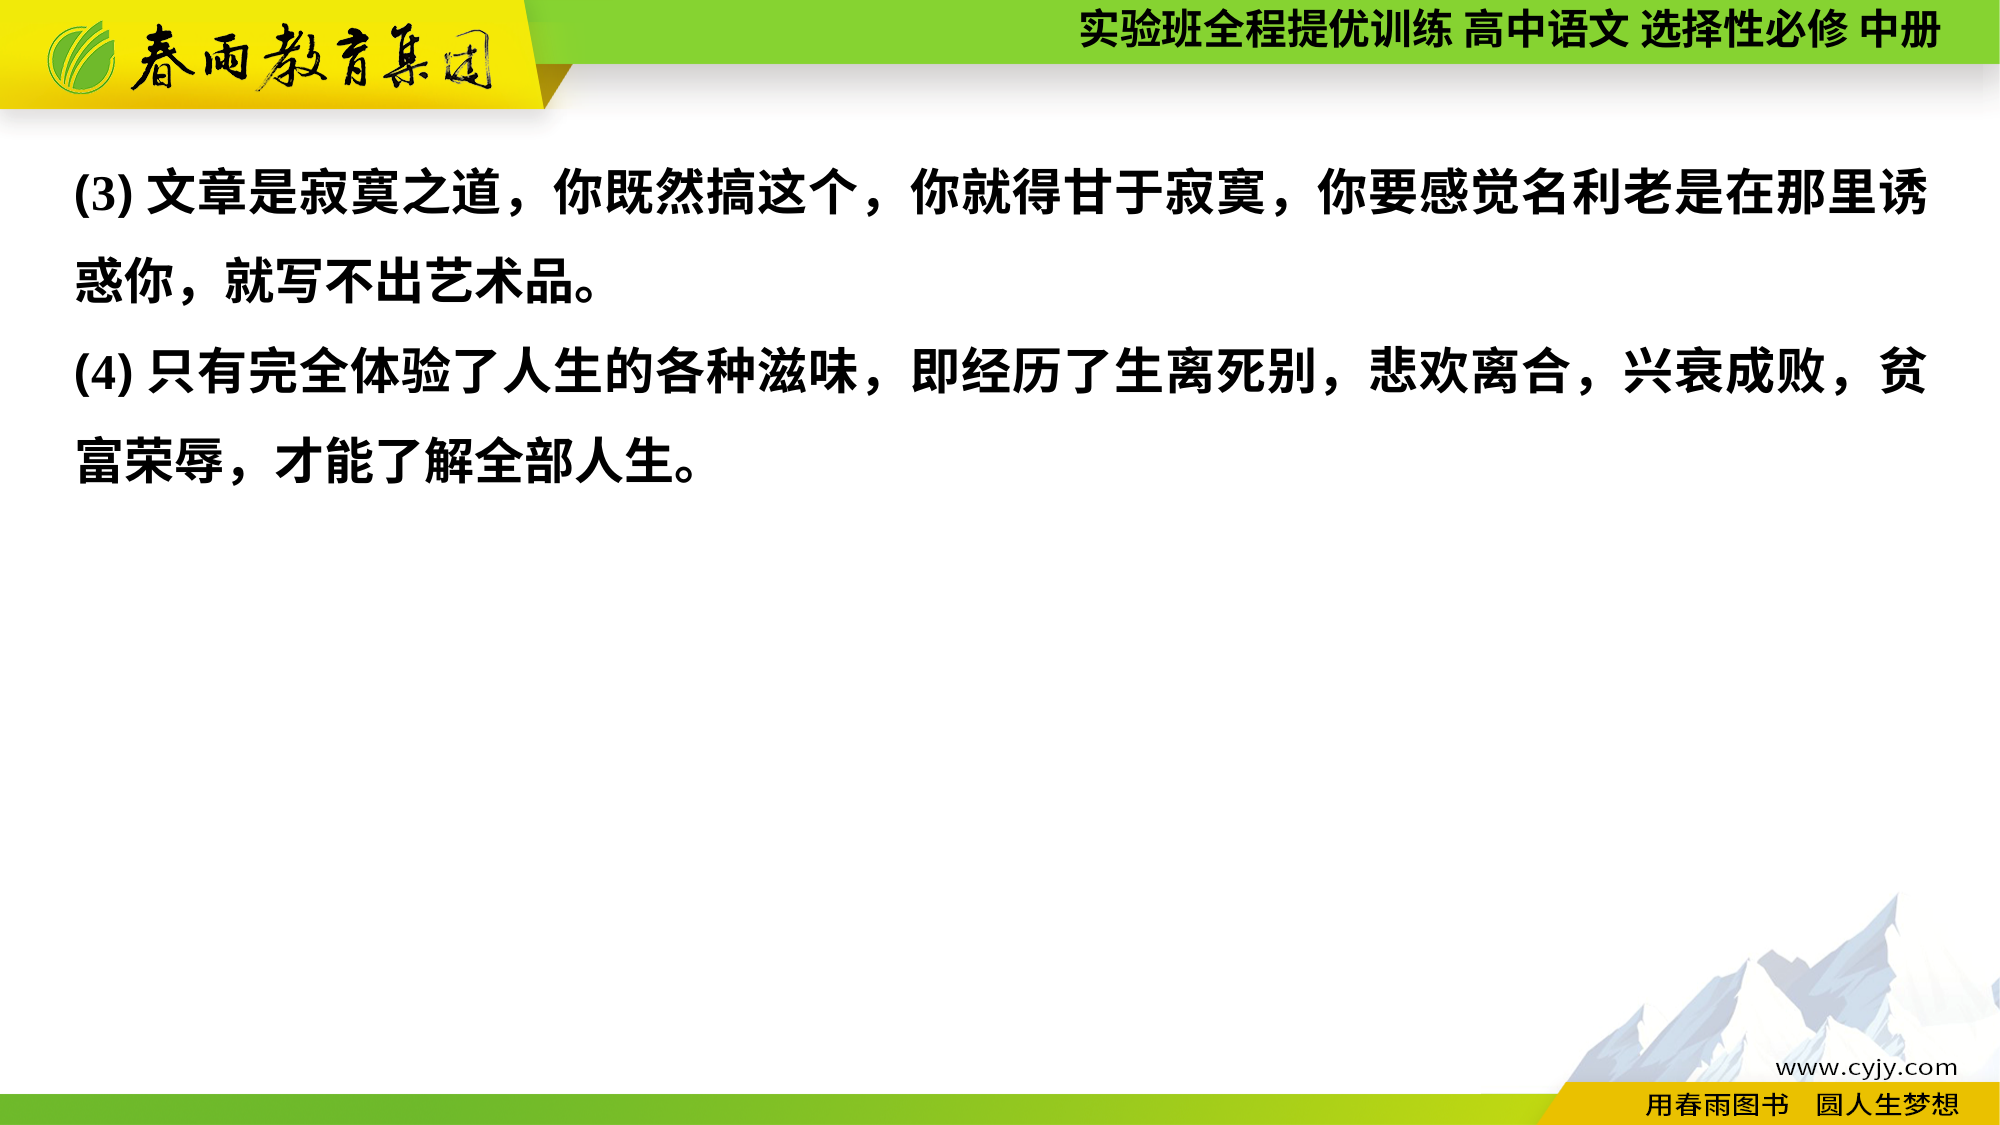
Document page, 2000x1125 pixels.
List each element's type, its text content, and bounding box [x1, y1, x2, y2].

list (3)文章是寂寞之道，你既然搞这个，你就得甘于寂寞，你要感觉名利老是在那里诱惑你，就写不出艺术品。 (4)只有完全体验了人生的各种滋味，即经历了生离死别，悲欢离合，兴衰成败，贫富荣辱，才能了解全部人生。 [59, 122, 1944, 490]
picture [0, 0, 2000, 1125]
